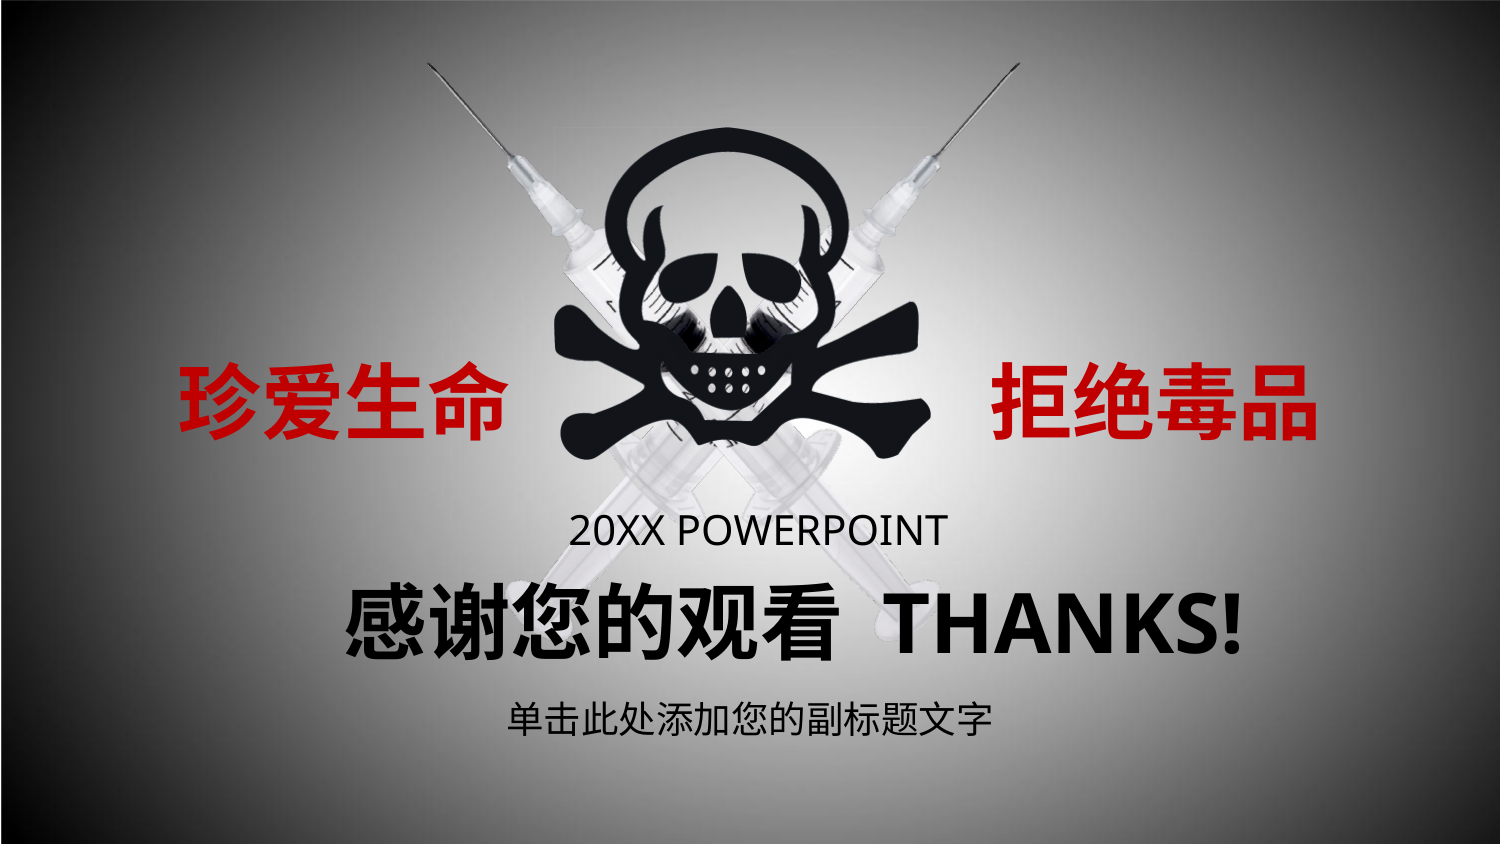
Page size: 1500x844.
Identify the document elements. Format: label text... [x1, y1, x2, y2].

text_box 感谢您的观看 THANKS! [1172, 563, 1260, 678]
text_box 珍爱生命 [162, 343, 328, 458]
picture [2, 0, 1500, 844]
text_box 拒绝毒品 [1172, 343, 1338, 458]
